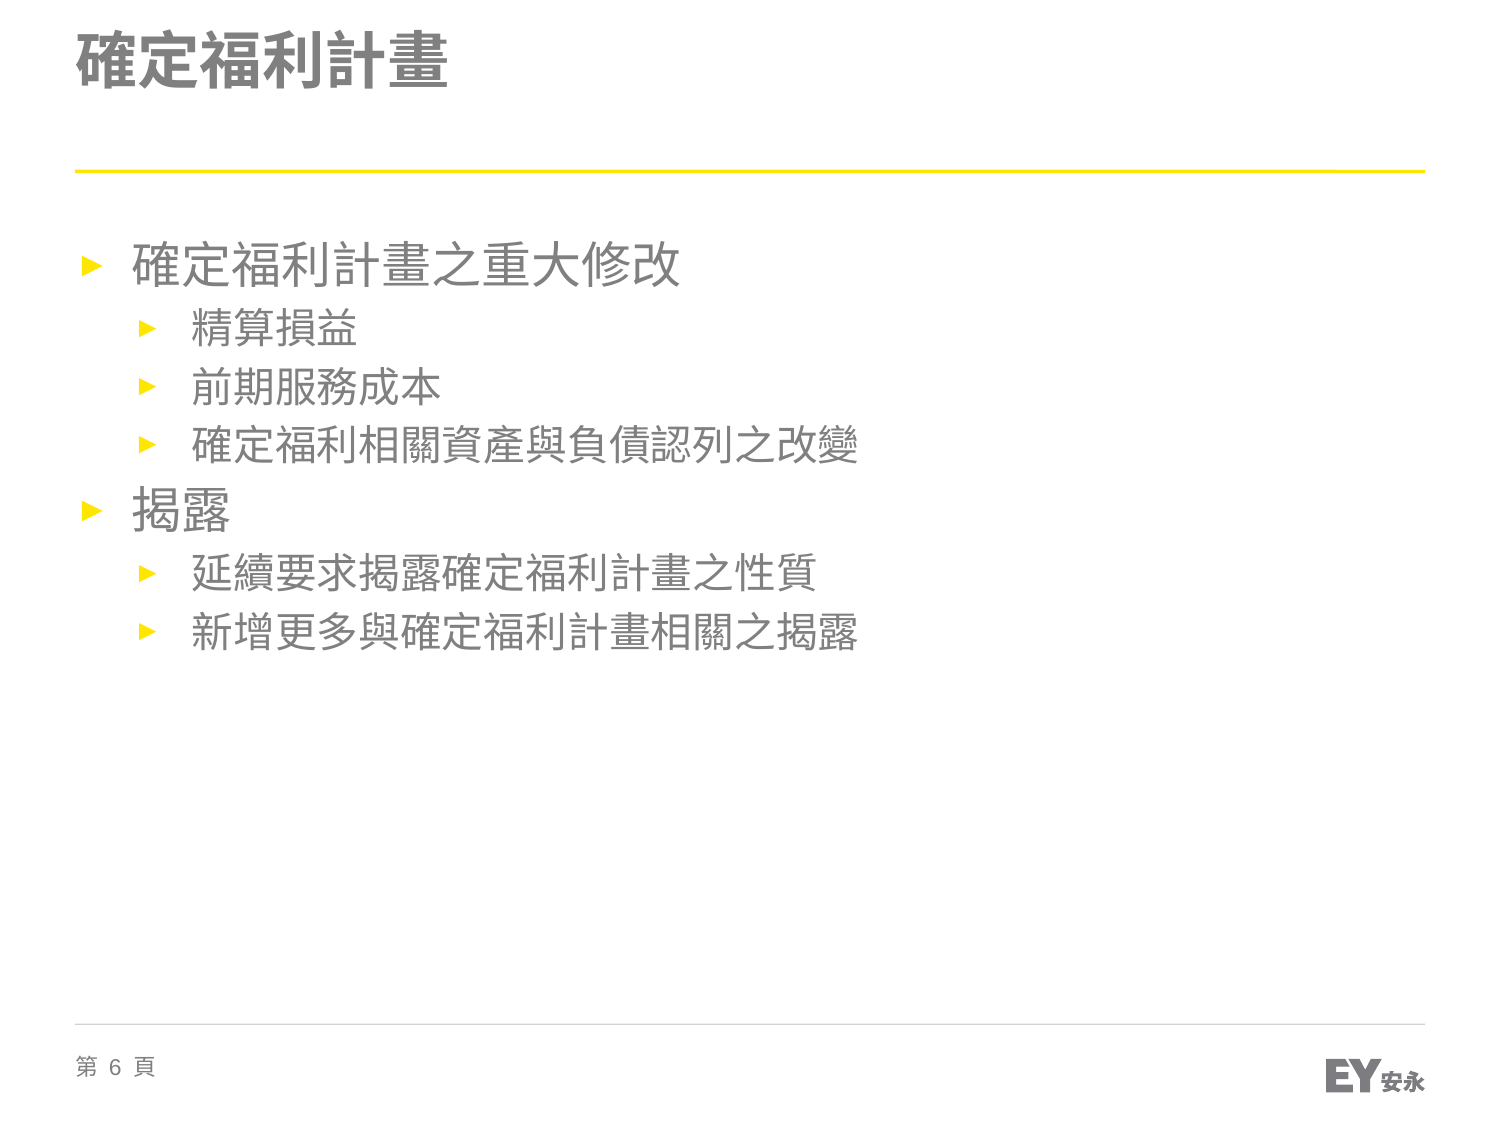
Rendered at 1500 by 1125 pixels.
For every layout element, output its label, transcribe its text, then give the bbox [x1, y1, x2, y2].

list 確定福利計畫之重大修改 精算損益 前期服務成本 確定福利相關資產與負債認列之改變 揭露 延續要求揭露確定福利計畫之性質 新增更多與確定福利計畫相關之揭露 [75, 233, 1425, 1005]
title 確定福利計畫 [75, 33, 1425, 175]
